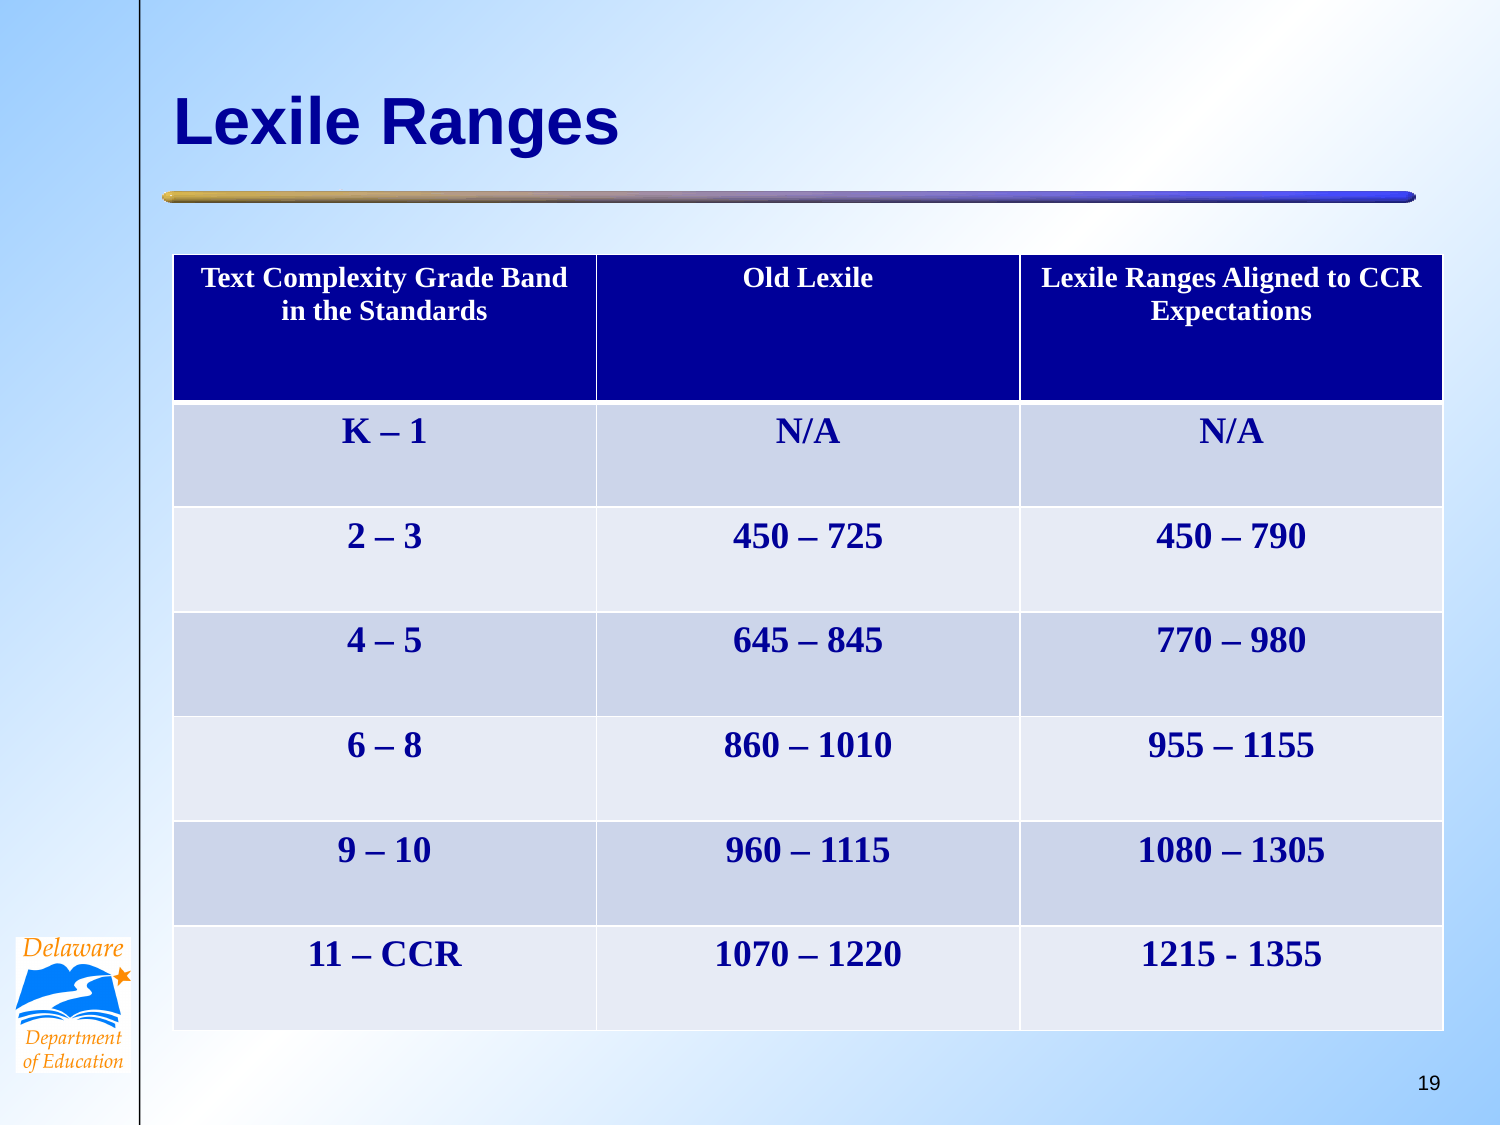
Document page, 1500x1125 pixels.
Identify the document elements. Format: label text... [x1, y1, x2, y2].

table_cell 1215 - 1355 [1021, 927, 1442, 1030]
picture [152, 189, 1425, 204]
table_header Lexile Ranges Aligned to CCR Expectations [1021, 255, 1442, 400]
title Lexile Ranges [165, 25, 1451, 166]
table_cell 6 – 8 [174, 717, 596, 820]
table_cell N/A [597, 405, 1019, 506]
table_cell 1080 – 1305 [1021, 822, 1442, 925]
table_cell 770 – 980 [1021, 613, 1442, 716]
table_header Text Complexity Grade Band in the Standards [174, 255, 596, 400]
table_cell 11 – CCR [174, 927, 596, 1030]
slide_number 18 [1142, 1054, 1456, 1110]
table_cell 450 – 790 [1021, 508, 1442, 611]
table_cell 645 – 845 [597, 613, 1019, 716]
table_cell 9 – 10 [174, 822, 596, 925]
table_cell 960 – 1115 [597, 822, 1019, 925]
table_cell 2 – 3 [174, 508, 596, 611]
table_cell K – 1 [174, 405, 596, 506]
table_cell 4 – 5 [174, 613, 596, 716]
table_cell 450 – 725 [597, 508, 1019, 611]
table_cell 1070 – 1220 [597, 927, 1019, 1030]
table_cell 860 – 1010 [597, 717, 1019, 820]
table_header Old Lexile [597, 255, 1019, 400]
table_cell 955 – 1155 [1021, 717, 1442, 820]
table_cell N/A [1021, 405, 1442, 506]
picture [15, 937, 131, 1073]
